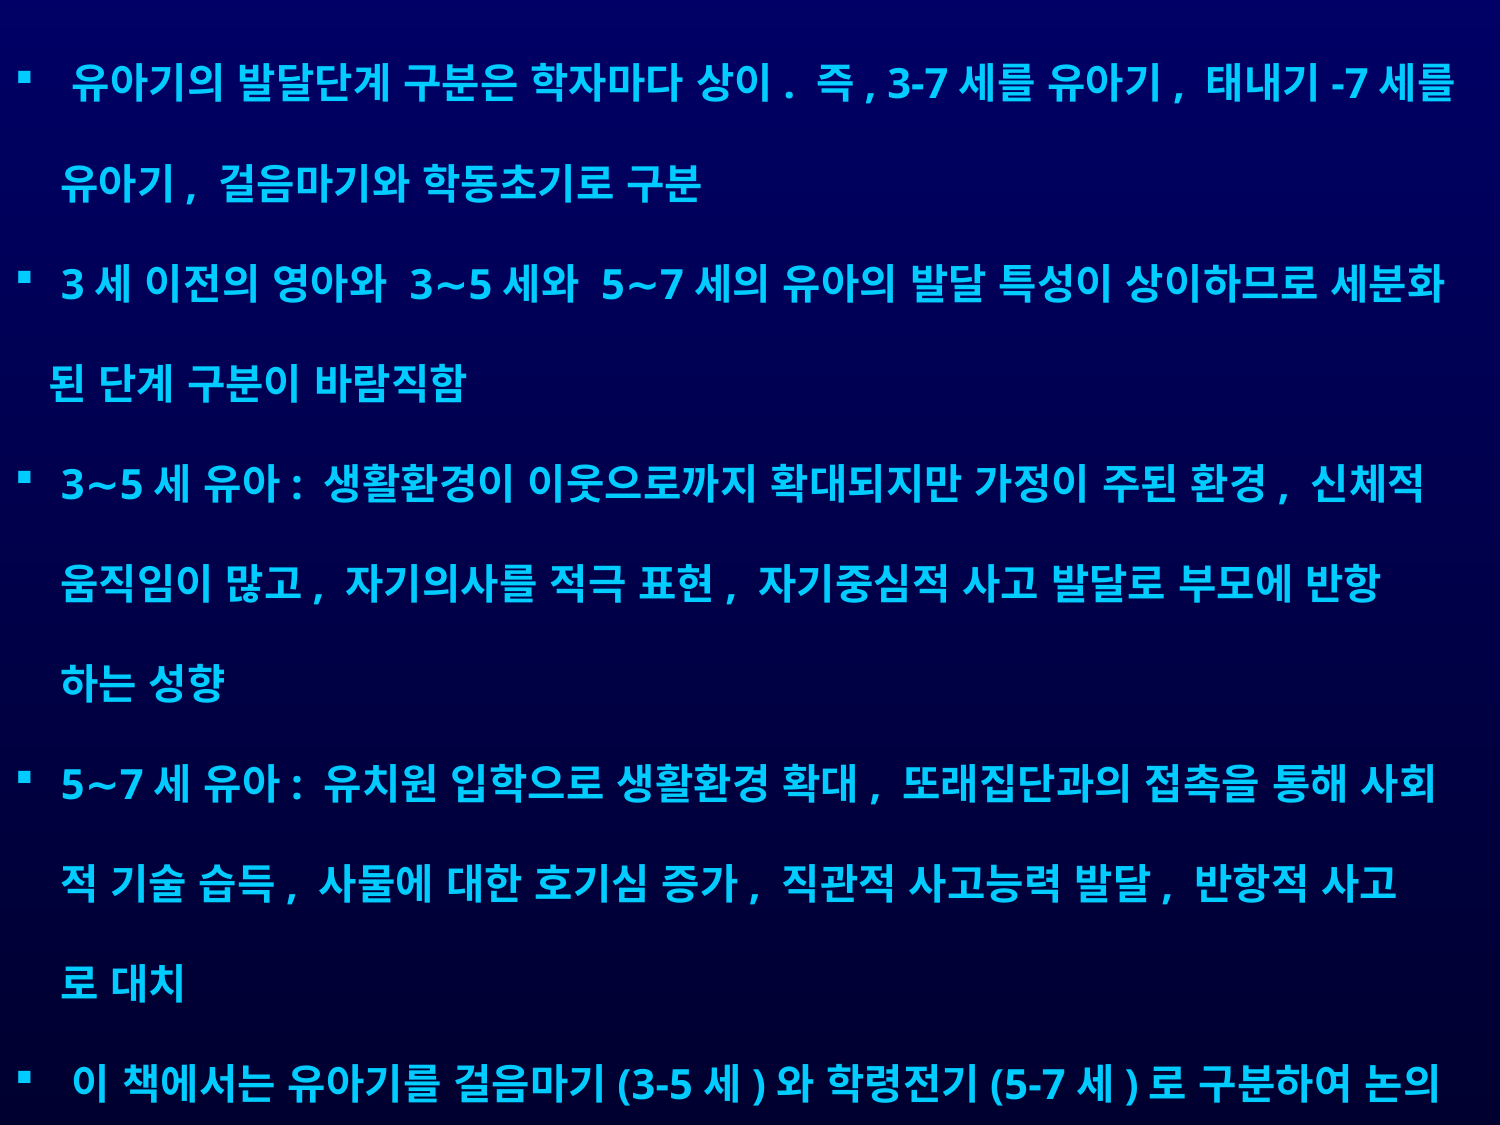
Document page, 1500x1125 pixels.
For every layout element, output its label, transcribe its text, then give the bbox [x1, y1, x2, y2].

text_box 유아기의 발달단계 구분은 학자마다 상이. 즉, 3-7세를 유아기, 태내기-7세를 유아기, 걸음마기와 학동초기로 구분 3세 이전의 영아와 3∼5세와 5∼7세의 유아의 발달 특성이 상이하므로 세분화 된 단계 구분이 바람직함 3∼5세 유아: 생활환경이 이웃으로까지 확대되지만 가정이 주된 환경, 신체적 움직임이 많고, 자기의사를 적극 표현, 자기중심적 사고 발달로 부모에 반항 하는 성향 5∼7세 유아: 유치원 입학으로 생활환경 확대, 또래집단과의 접촉을 통해 사회 적 기술 습득, 사물에 대한 호기심 증가, 직관적 사고능력 발달, 반항적 사고 로 대치 이 책에서는 유아기를 걸음마기(3-5세)와 학령전기(5-7세)로 구분하여 논의 [0, 0, 1500, 1116]
